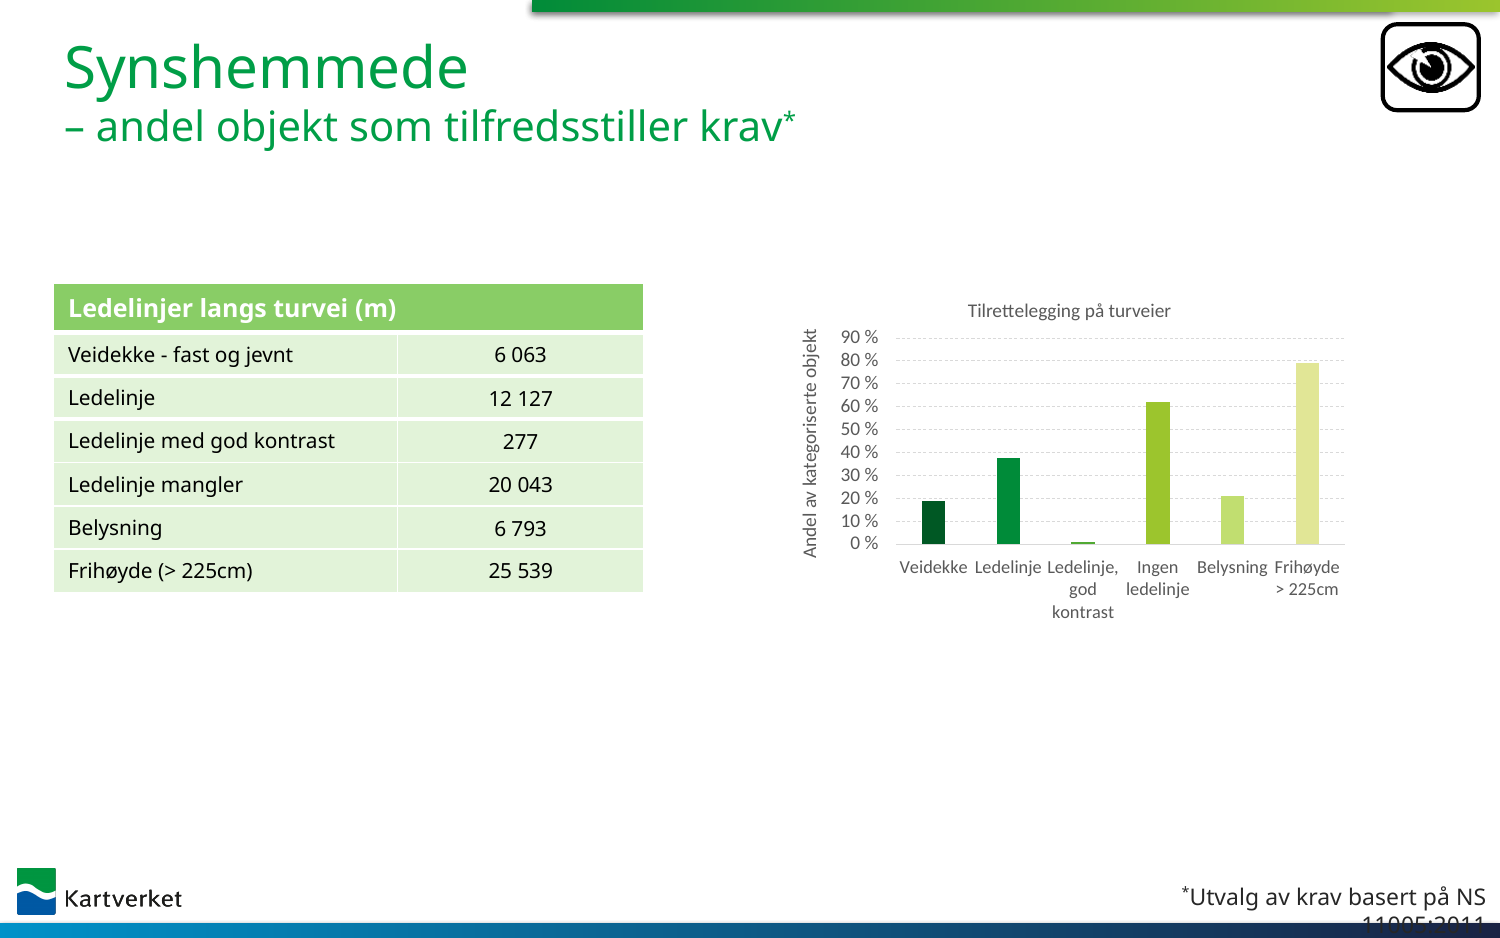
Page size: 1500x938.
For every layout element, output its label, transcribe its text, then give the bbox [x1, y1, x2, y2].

table_cell 25 539 [398, 550, 643, 592]
table_cell Veidekke - fast og jevnt [54, 335, 397, 374]
table_header Ledelinjer langs turvei (m) [54, 284, 643, 330]
picture [791, 291, 1348, 630]
table_cell 6 063 [398, 335, 643, 374]
text_box *Utvalg av krav basert på NS 11005:2011 [1068, 873, 1500, 938]
text_box Synshemmede – andel objekt som tilfredsstiller krav* [49, 24, 1431, 158]
table_cell 20 043 [398, 463, 643, 505]
table_cell Frihøyde (> 225cm) [54, 550, 397, 592]
table_cell 12 127 [398, 378, 643, 417]
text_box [1382, 24, 1480, 111]
table_cell 6 793 [398, 507, 643, 548]
table_cell Ledelinje [54, 378, 397, 417]
table_cell Ledelinje mangler [54, 463, 397, 505]
table_cell Belysning [54, 507, 397, 548]
table_cell Ledelinje med god kontrast [54, 421, 397, 462]
table_cell 277 [398, 421, 643, 462]
